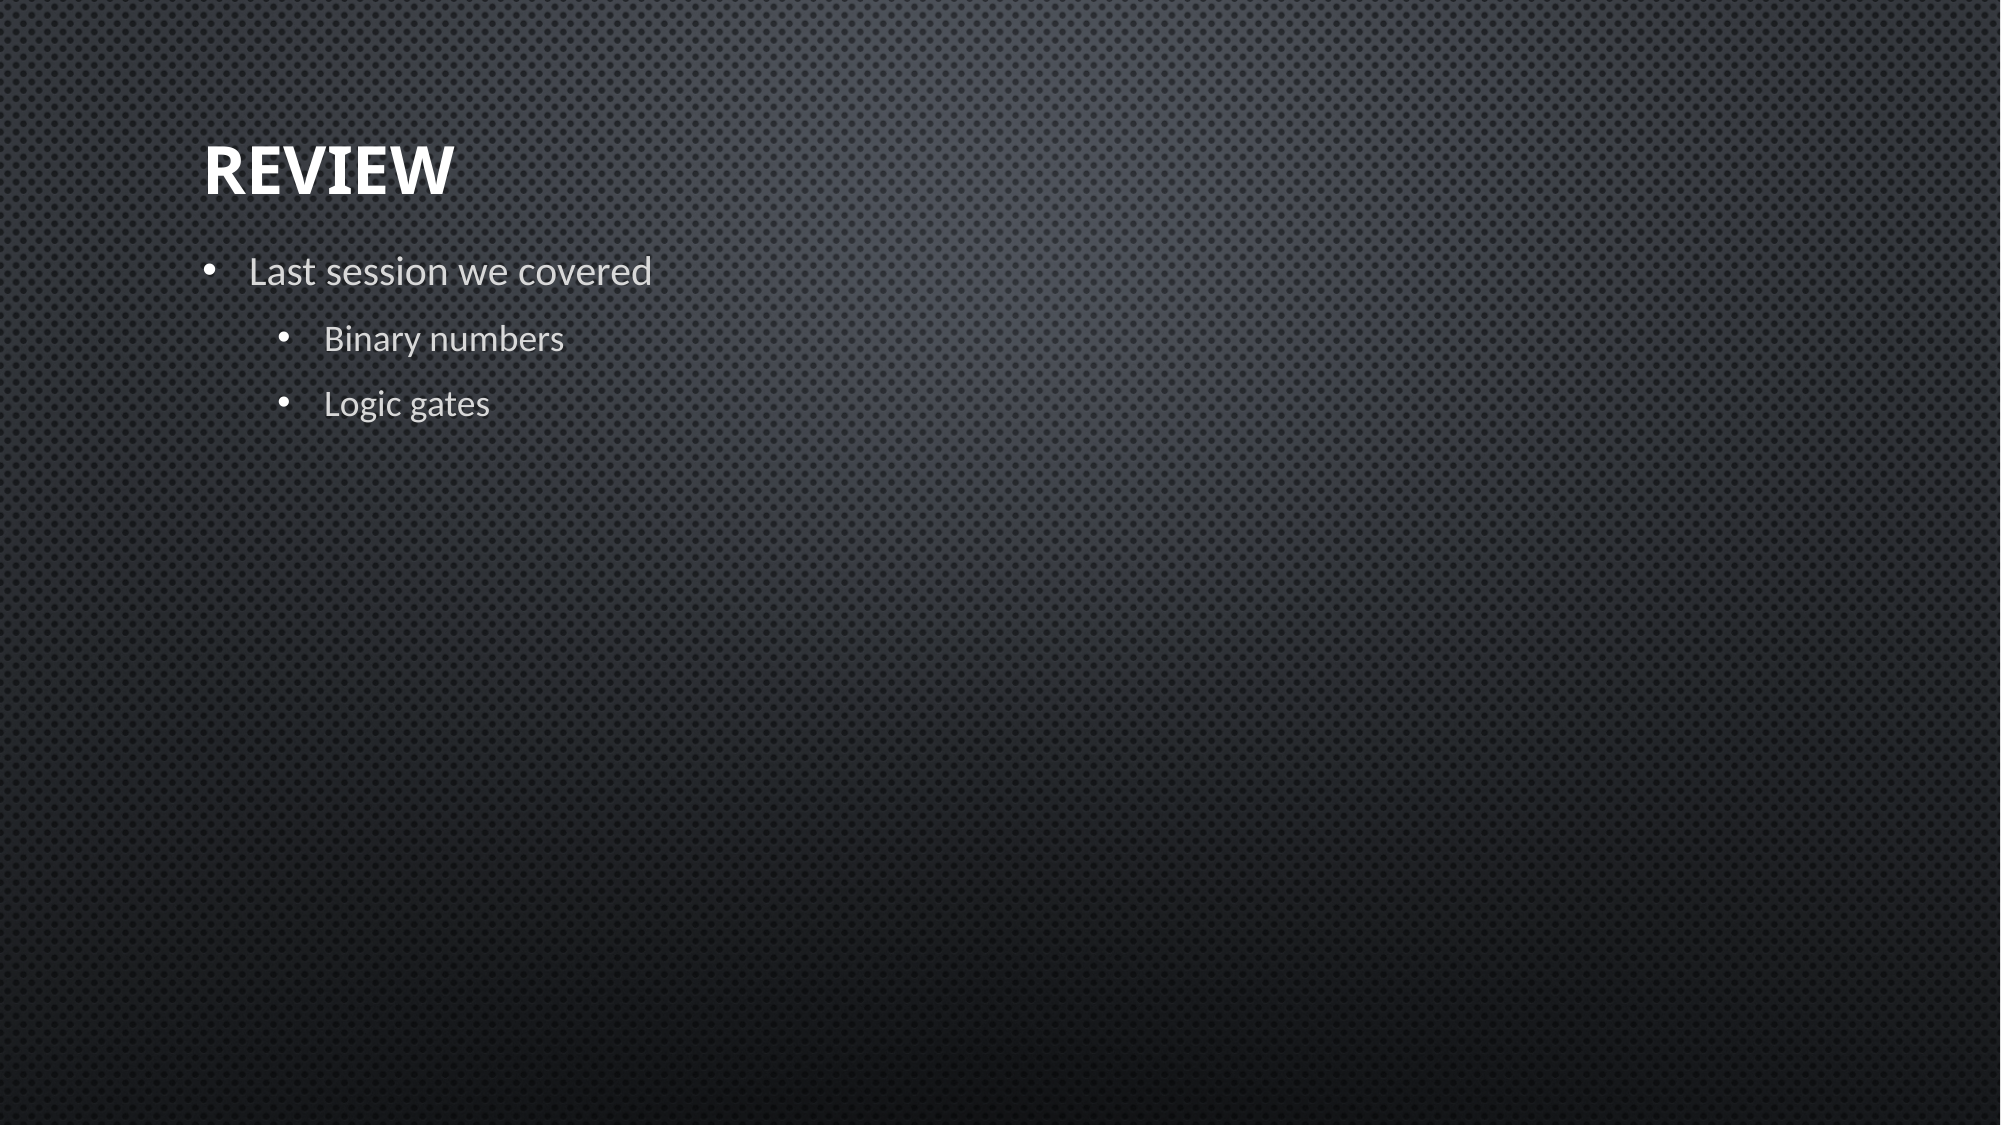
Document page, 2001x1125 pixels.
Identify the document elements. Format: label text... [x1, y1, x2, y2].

title Review [187, 99, 1813, 236]
list Last session we covered Binary numbers Logic gates [187, 236, 1813, 950]
